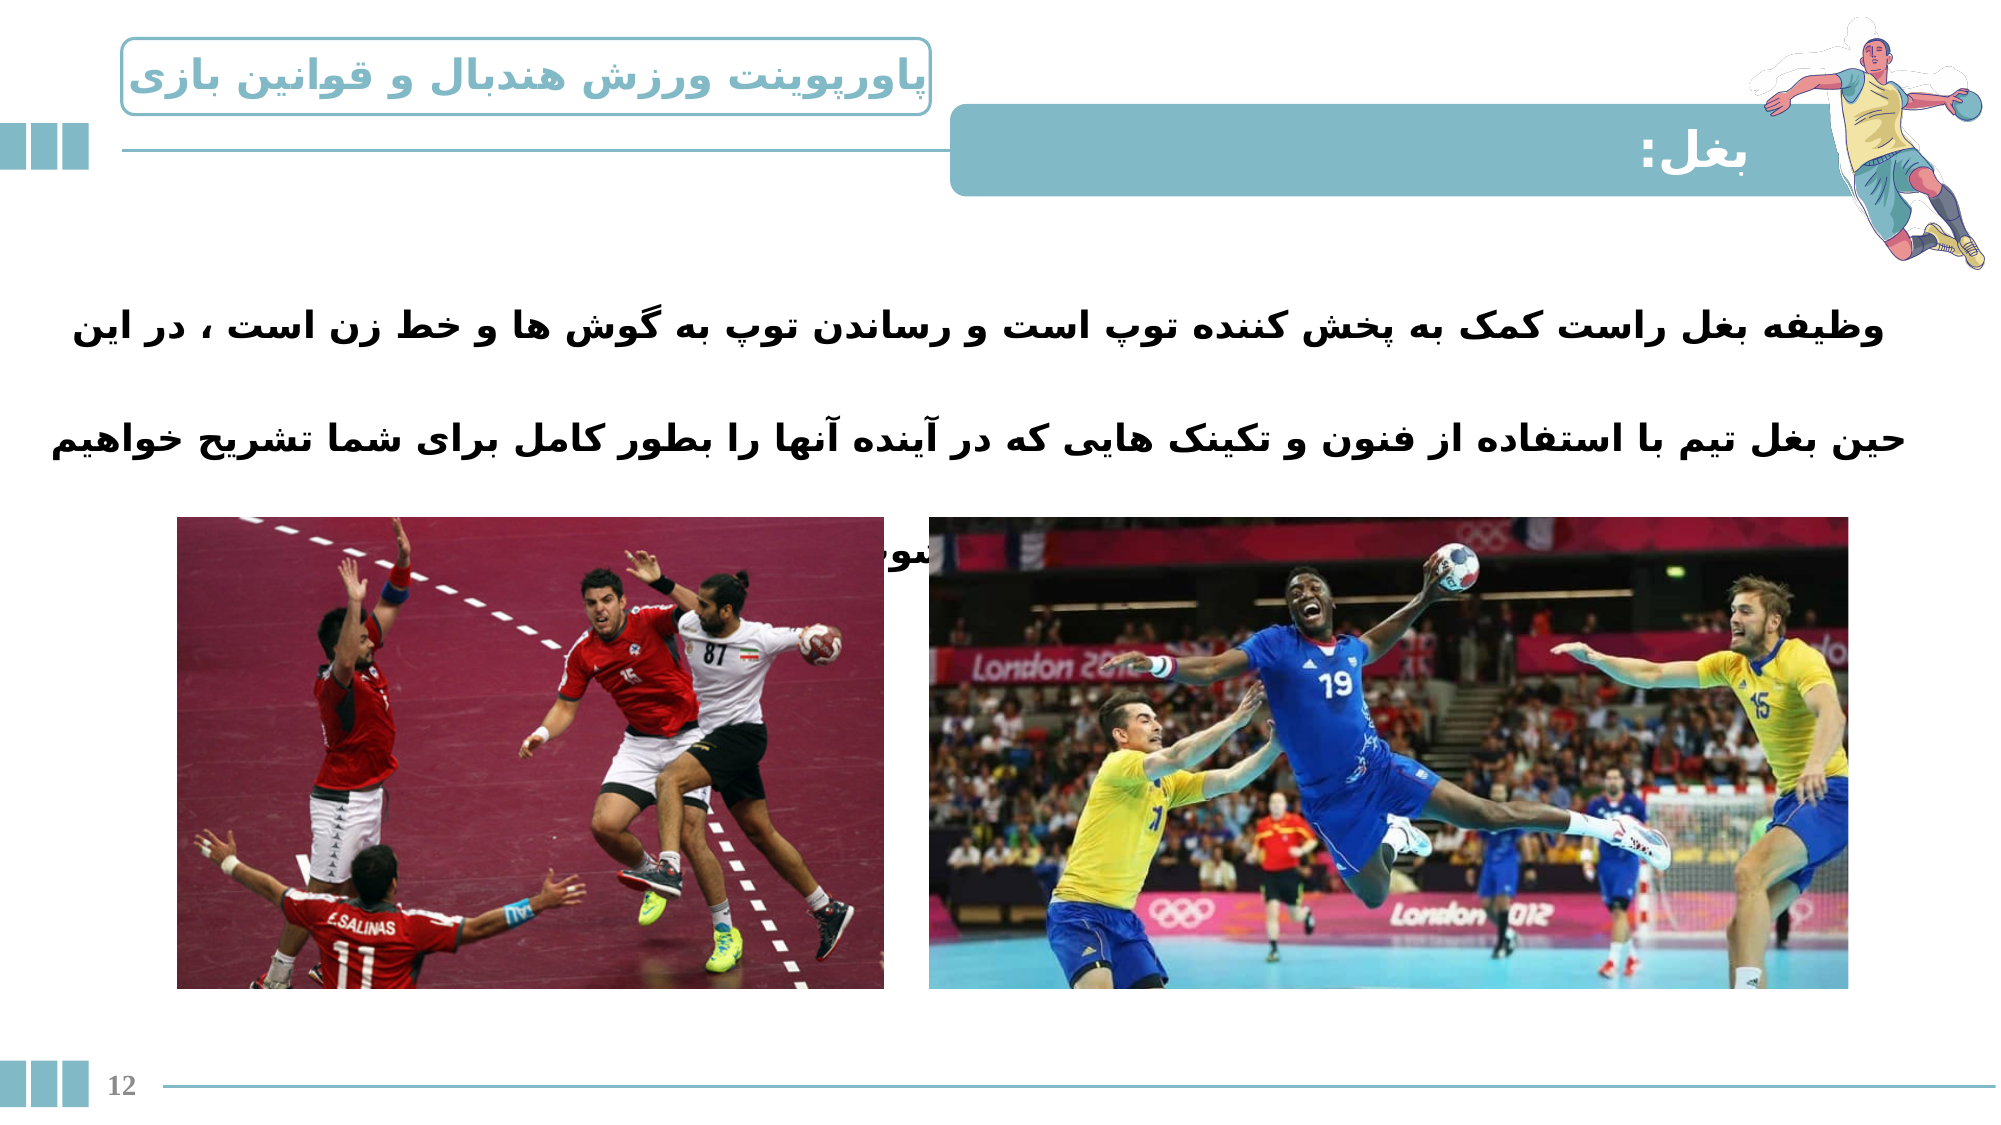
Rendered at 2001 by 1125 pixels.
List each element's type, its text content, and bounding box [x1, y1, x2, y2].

picture [1749, 17, 1985, 270]
picture [177, 517, 884, 989]
text_box وظیفه بغل راست کمک به پخش کننده توپ است و رساندن توپ به گوش ها و خط زن است ، در این حین بغل تیم با استفاده از فنون و تکینک هایی که در آینده آنها را بطور کامل برای شما تشریح خواهیم کرد میتواند از بازیکن مقابل خود رد شده و با شوت خود ، گل را برای تیم به ثمر برساند. [25, 226, 1934, 579]
slide_number 12 [88, 1053, 156, 1114]
text_box بغل: [1624, 105, 1766, 185]
text_box پاورپوینت ورزش هندبال و قوانین بازی [113, 36, 943, 105]
picture [929, 517, 1849, 989]
